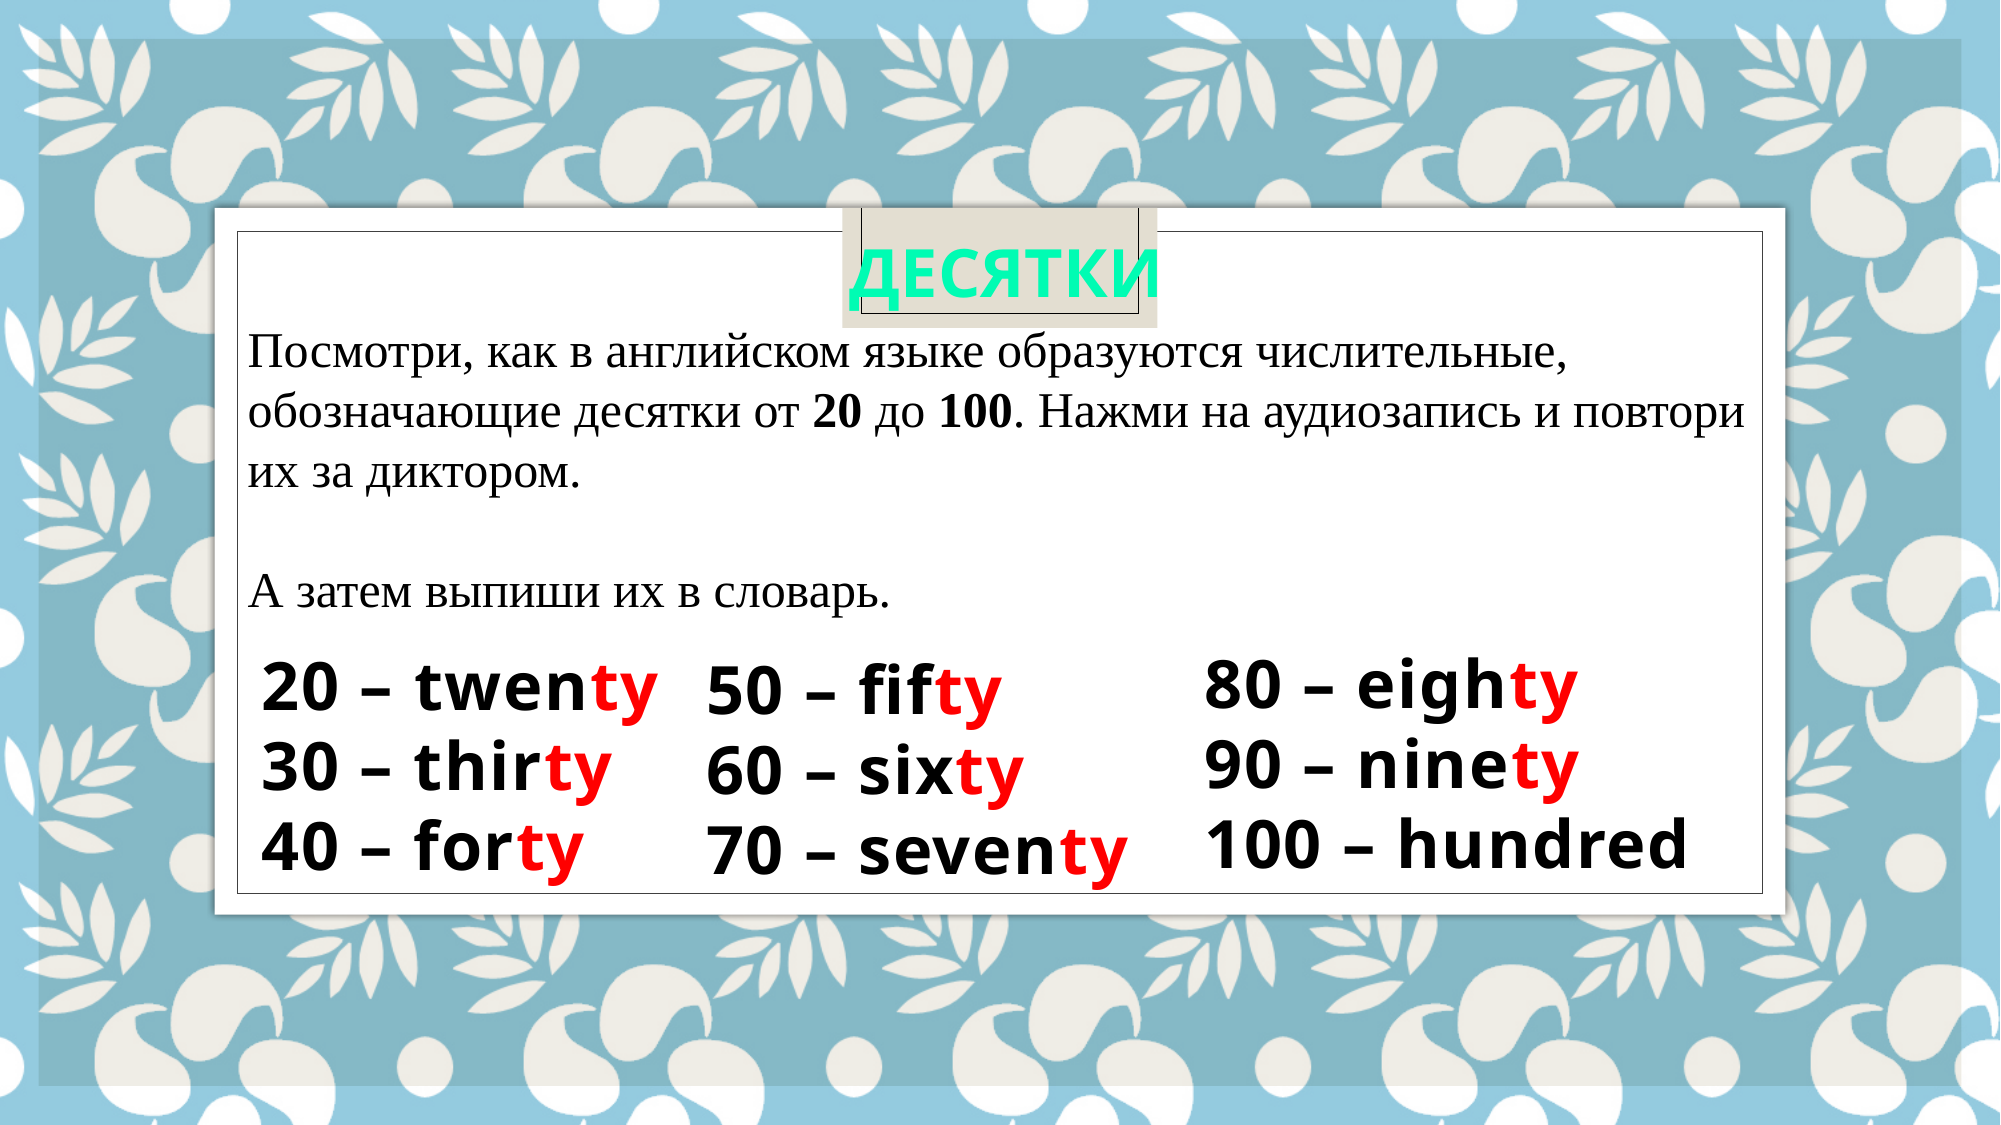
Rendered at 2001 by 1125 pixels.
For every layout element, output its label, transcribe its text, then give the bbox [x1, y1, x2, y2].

text_box Посмотри, как в английском языке образуются числительные, обозначающие десятки от 20 до 100. Нажми на аудиозапись и повтори их за диктором. А затем выпиши их в словарь. [232, 310, 1762, 625]
text_box 80 – eighty 90 – ninety 100 – hundred [1189, 634, 1716, 890]
subtitle 20 – twenty 30 – thirty 40 – forty [246, 636, 680, 883]
text_box 50 – fifty 60 – sixty 70 – seventy [691, 640, 1145, 896]
text_box десятки [834, 222, 1179, 310]
